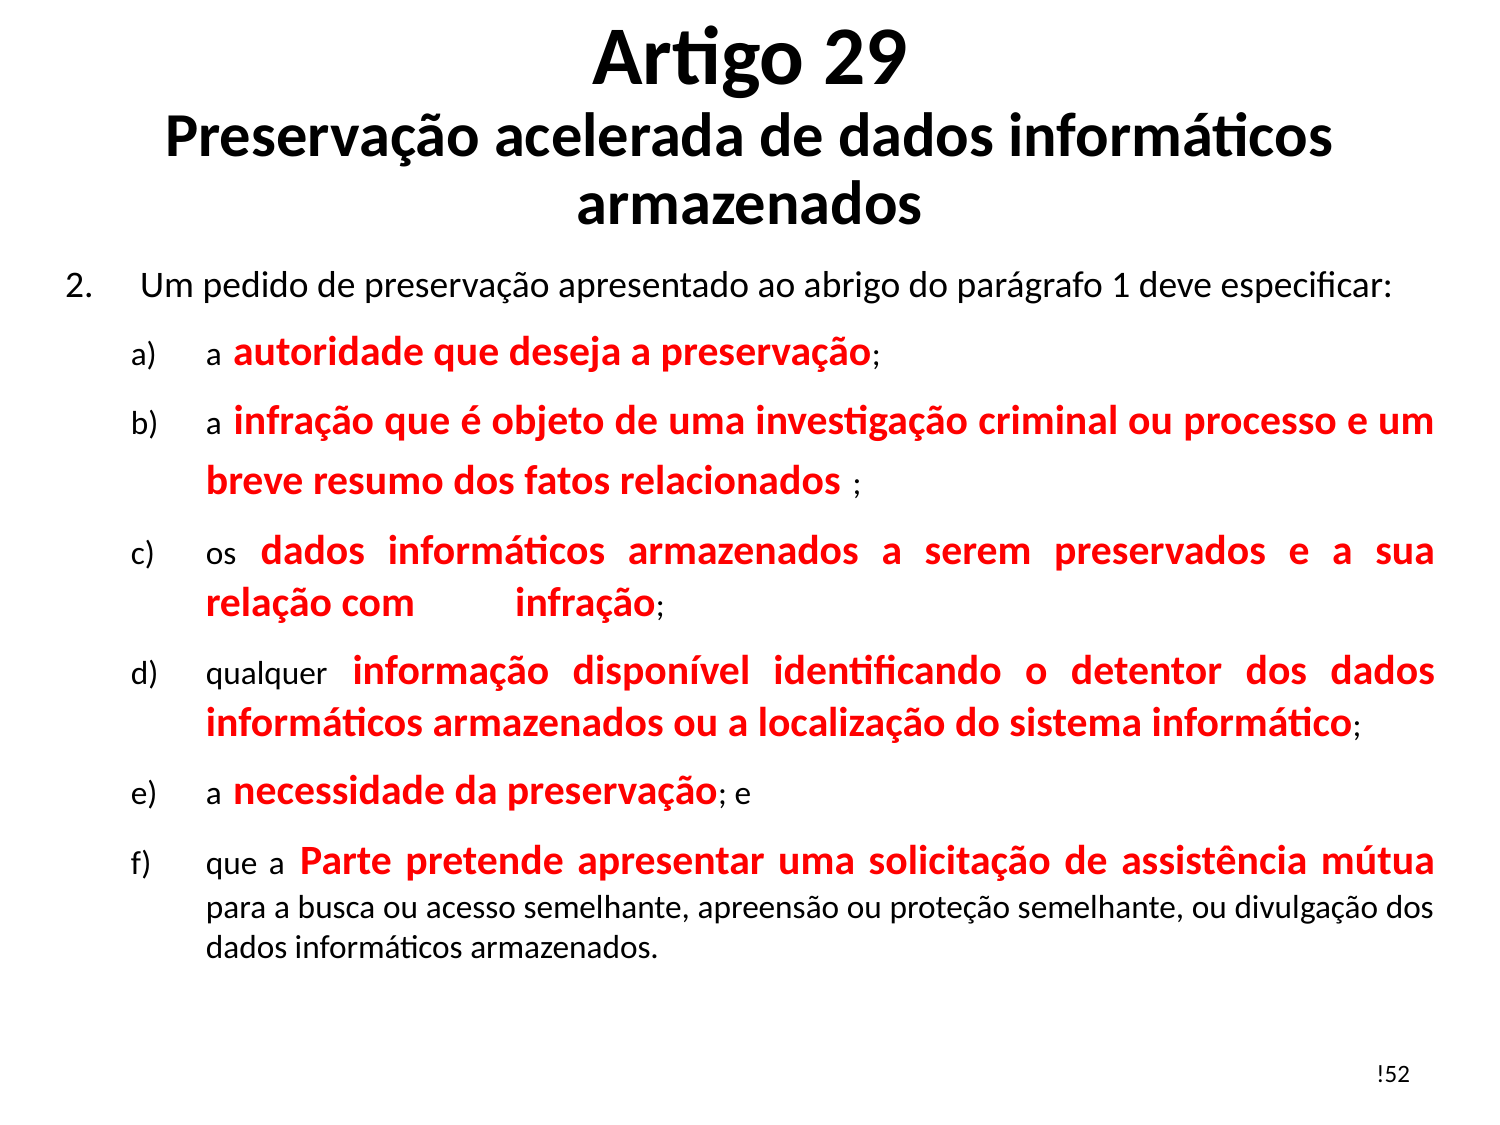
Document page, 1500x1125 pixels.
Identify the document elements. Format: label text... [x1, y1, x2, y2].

slide_number !52 [1074, 1068, 1425, 1103]
title Artigo 29 Preservação acelerada de dados informáticos armazenados [75, 45, 1425, 206]
text_box Um pedido de preservação apresentado ao abrigo do parágrafo 1 deve especificar: a autoridade que deseja a preservação; a infração que é objeto de uma investigação criminal ou processo e um breve resumo dos fatos relacionados ; os dados informáticos armazenados a serem preservados e a sua relação com infração; qualquer informação disponível identificando o detentor dos dados informáticos armazenados ou a localização do sistema informático; a necessidade da preservação; e que a Parte pretende apresentar uma solicitação de assistência mútua para a busca ou acesso semelhante, apreensão ou proteção semelhante, ou divulgação dos dados informáticos armazenados. [50, 252, 1451, 1068]
